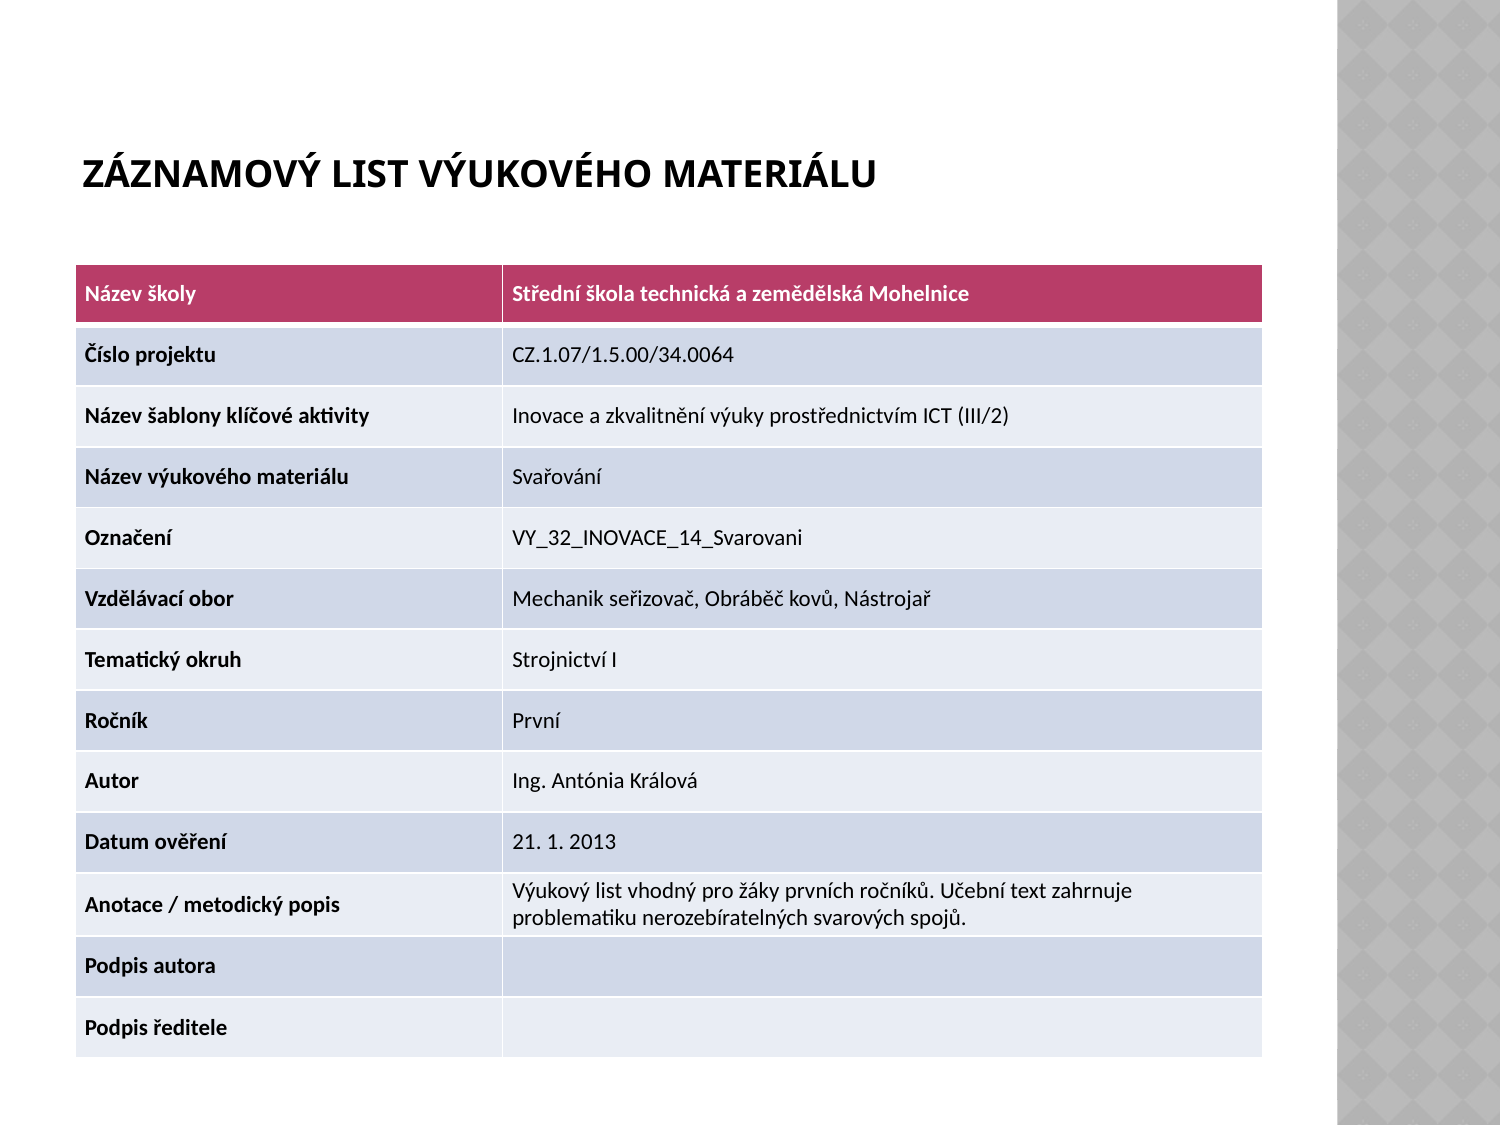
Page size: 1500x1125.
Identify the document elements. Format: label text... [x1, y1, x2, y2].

table_cell Autor [76, 752, 502, 811]
table_cell 21. 1. 2013 [503, 813, 1262, 872]
table_cell Strojnictví I [503, 630, 1262, 689]
table_cell [503, 937, 1262, 996]
table_cell Vzdělávací obor [76, 569, 502, 628]
table_cell Ing. Antónia Králová [503, 752, 1262, 811]
table_cell Výukový list vhodný pro žáky prvních ročníků. Učební text zahrnuje problematiku nerozebíratelných svarových spojů. [503, 874, 1262, 935]
table_cell První [503, 691, 1262, 750]
table_cell Ročník [76, 691, 502, 750]
table_cell CZ.1.07/1.5.00/34.0064 [503, 328, 1262, 385]
table_cell Svařování [503, 448, 1262, 507]
table_cell Název výukového materiálu [76, 448, 502, 507]
table_header Název školy [76, 265, 502, 322]
table_cell VY_32_INOVACE_14_Svarovani [503, 508, 1262, 568]
table_cell Označení [76, 508, 502, 568]
table_cell Podpis ředitele [76, 998, 502, 1057]
table_cell Anotace / metodický popis [76, 874, 502, 935]
table_cell Tematický okruh [76, 630, 502, 689]
table_cell Číslo projektu [76, 328, 502, 385]
table_header Střední škola technická a zemědělská Mohelnice [503, 265, 1262, 322]
title Záznamový list výukového materiálu [75, 52, 1263, 240]
table_cell Mechanik seřizovač, Obráběč kovů, Nástrojař [503, 569, 1262, 628]
table_cell Inovace a zkvalitnění výuky prostřednictvím ICT (III/2) [503, 387, 1262, 446]
table_cell [503, 998, 1262, 1057]
table_cell Datum ověření [76, 813, 502, 872]
table_cell Název šablony klíčové aktivity [76, 387, 502, 446]
table_cell Podpis autora [76, 937, 502, 996]
